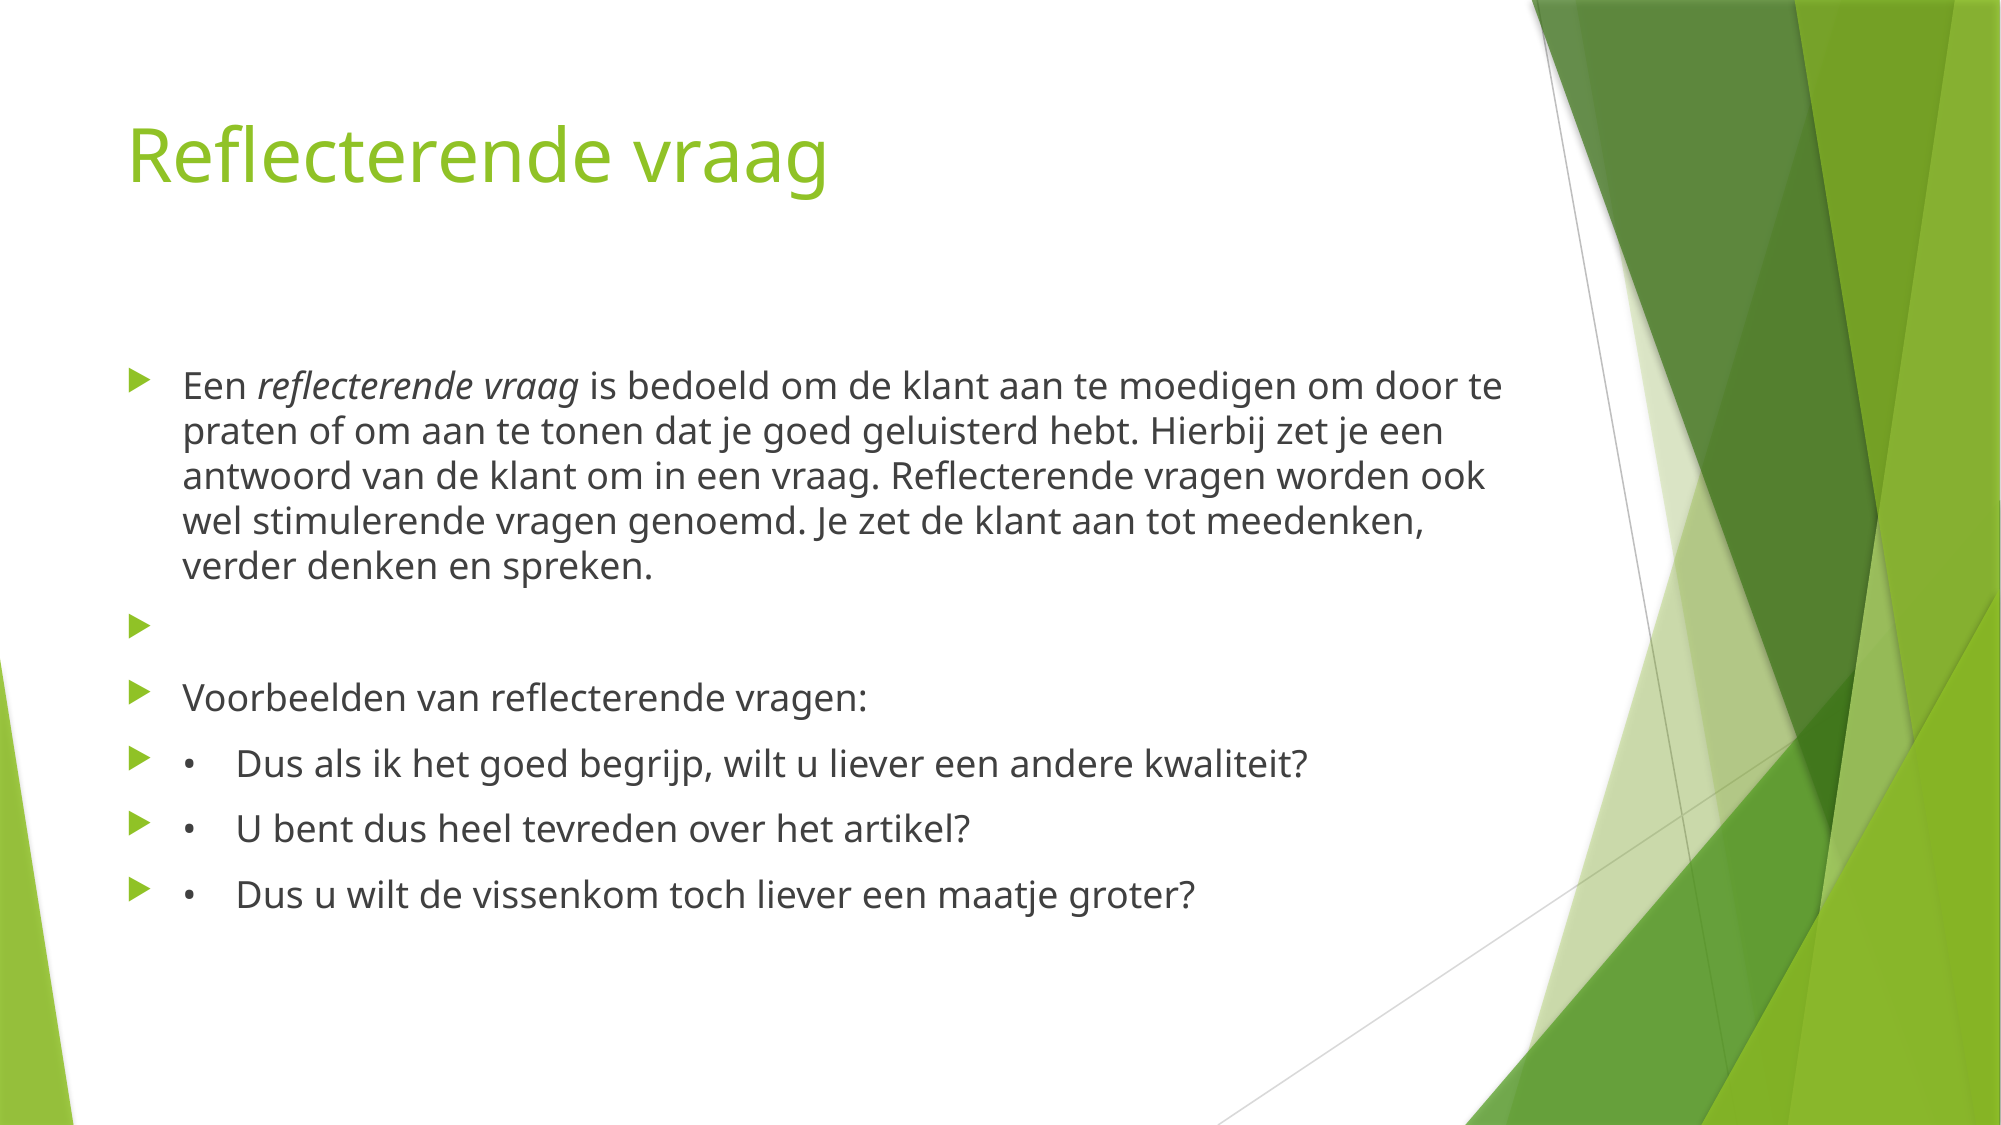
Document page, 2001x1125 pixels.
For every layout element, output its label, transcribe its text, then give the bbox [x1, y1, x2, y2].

title Reflecterende vraag [111, 99, 1522, 317]
list Een reflecterende vraag is bedoeld om de klant aan te moedigen om door te praten of om aan te tonen dat je goed geluisterd hebt. Hierbij zet je een antwoord van de klant om in een vraag. Reflecterende vragen worden ook wel stimulerende vragen genoemd. Je zet de klant aan tot meedenken, verder denken en spreken. Voorbeelden van reflecterende vragen: • Dus als ik het goed begrijp, wilt u liever een andere kwaliteit? • U bent dus heel tevreden over het artikel? • Dus u wilt de vissenkom toch liever een maatje groter? [111, 354, 1522, 992]
